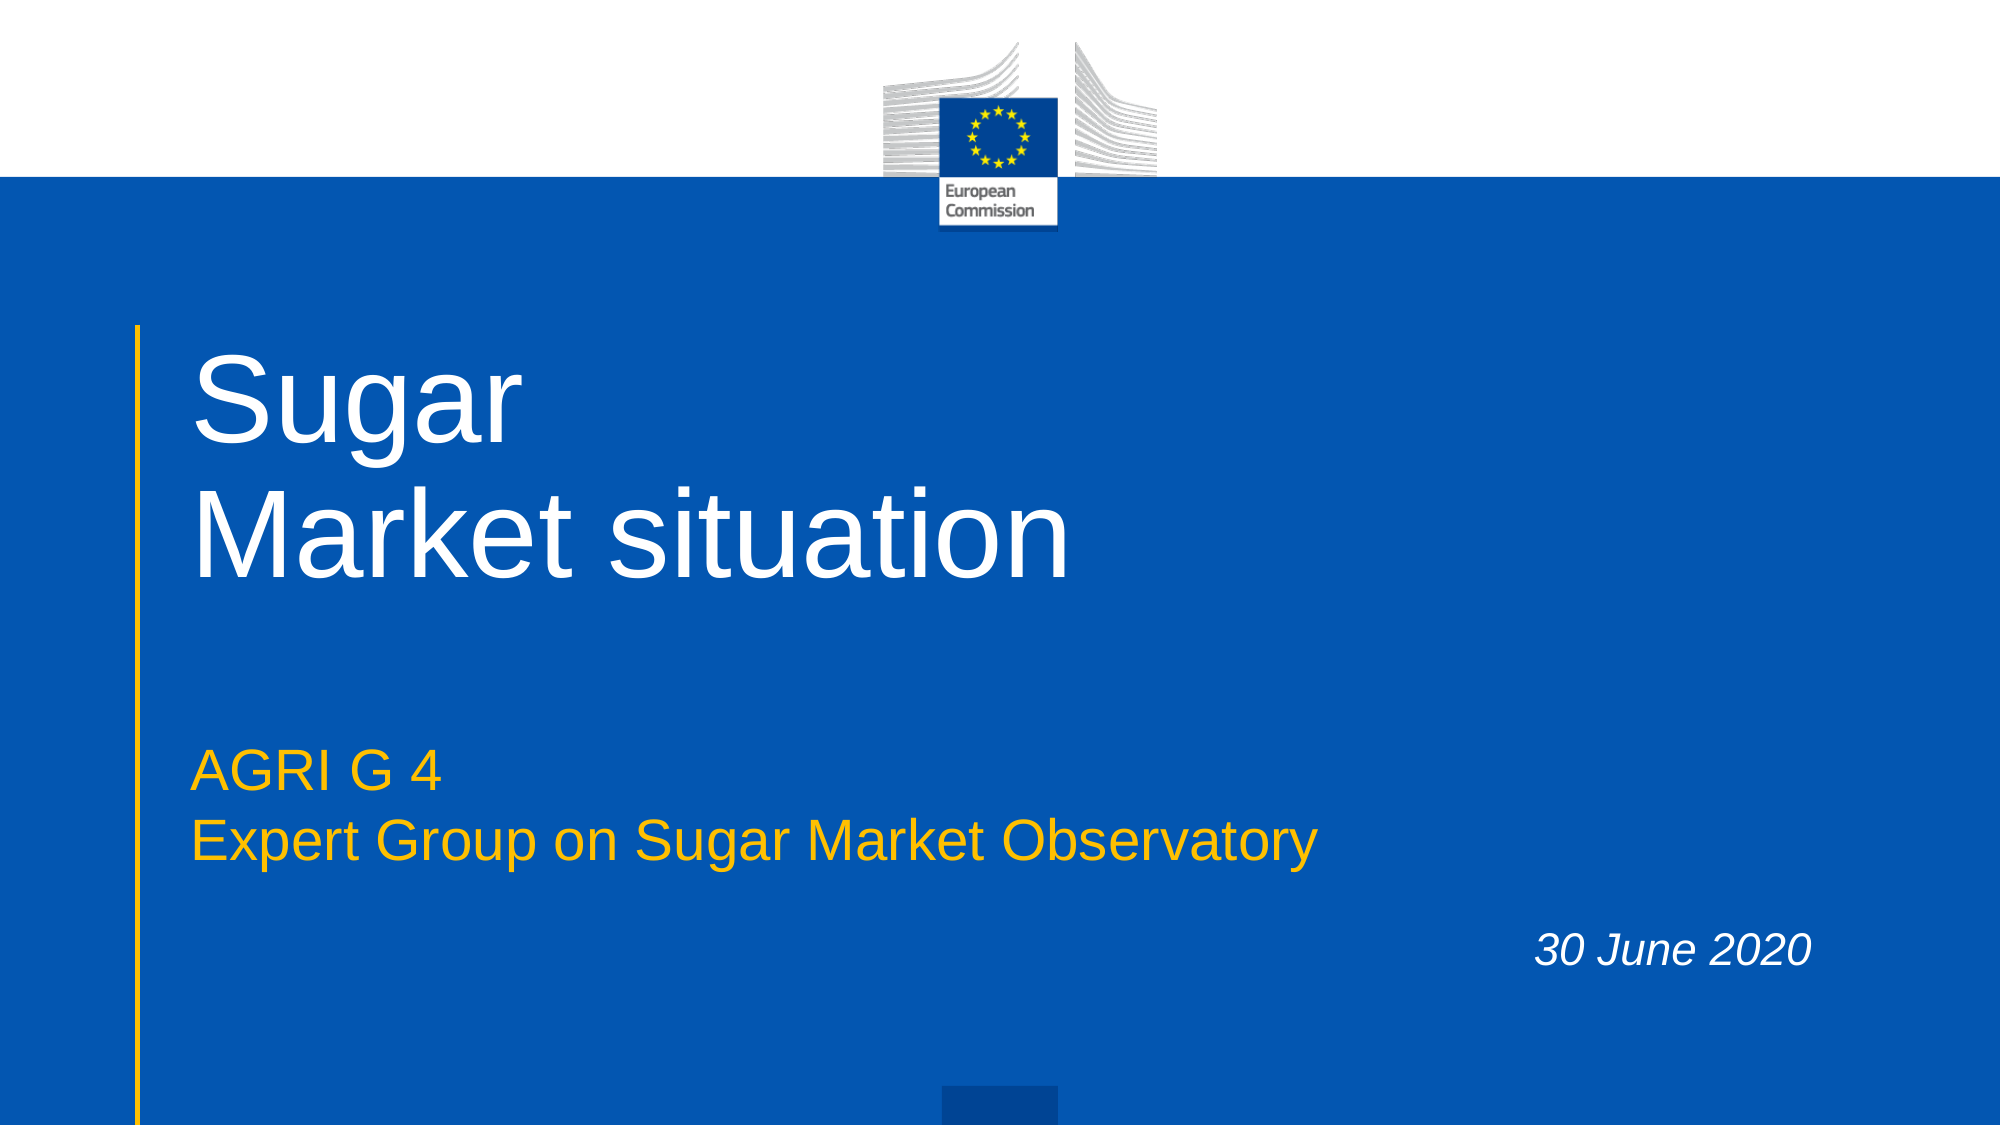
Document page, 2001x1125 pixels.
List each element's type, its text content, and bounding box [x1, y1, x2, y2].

title Sugar Market situation [175, 326, 1827, 680]
subtitle AGRI G 4 Expert Group on Sugar Market Observatory [175, 724, 1827, 872]
picture [883, 42, 1157, 232]
list 30 June 2020 [999, 911, 1827, 999]
